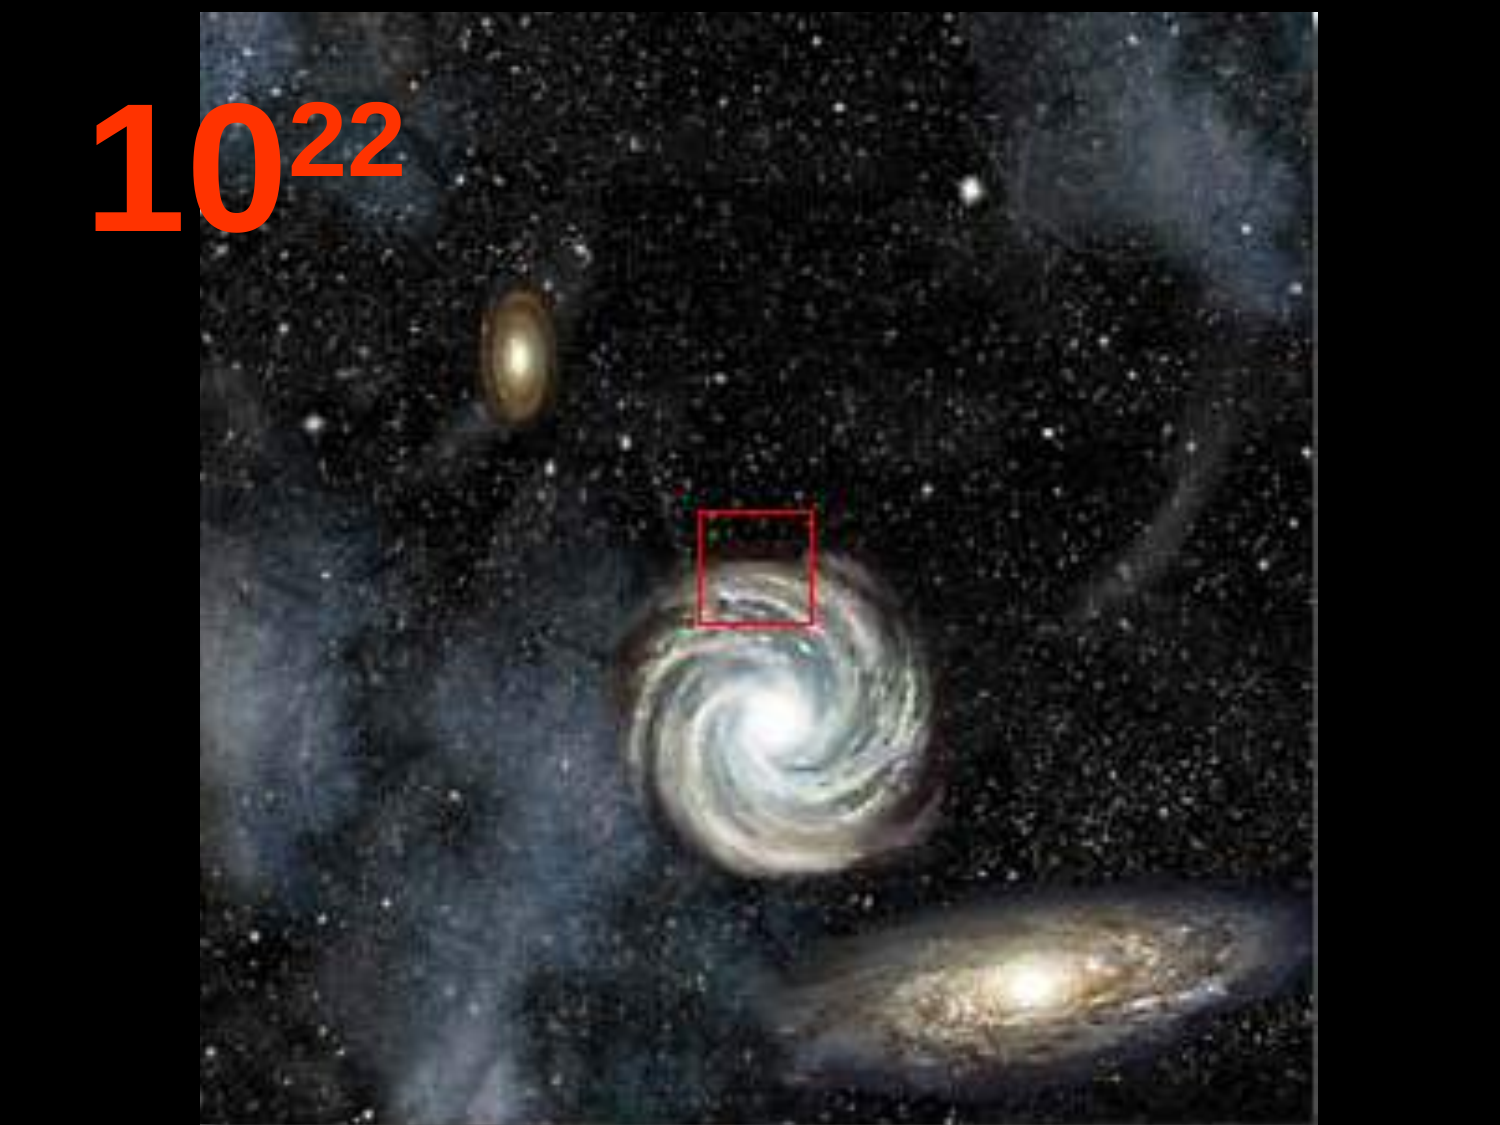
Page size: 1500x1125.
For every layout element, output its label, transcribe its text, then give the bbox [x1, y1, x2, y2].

text_box 1022 [70, 40, 194, 276]
picture [199, 12, 1318, 1125]
